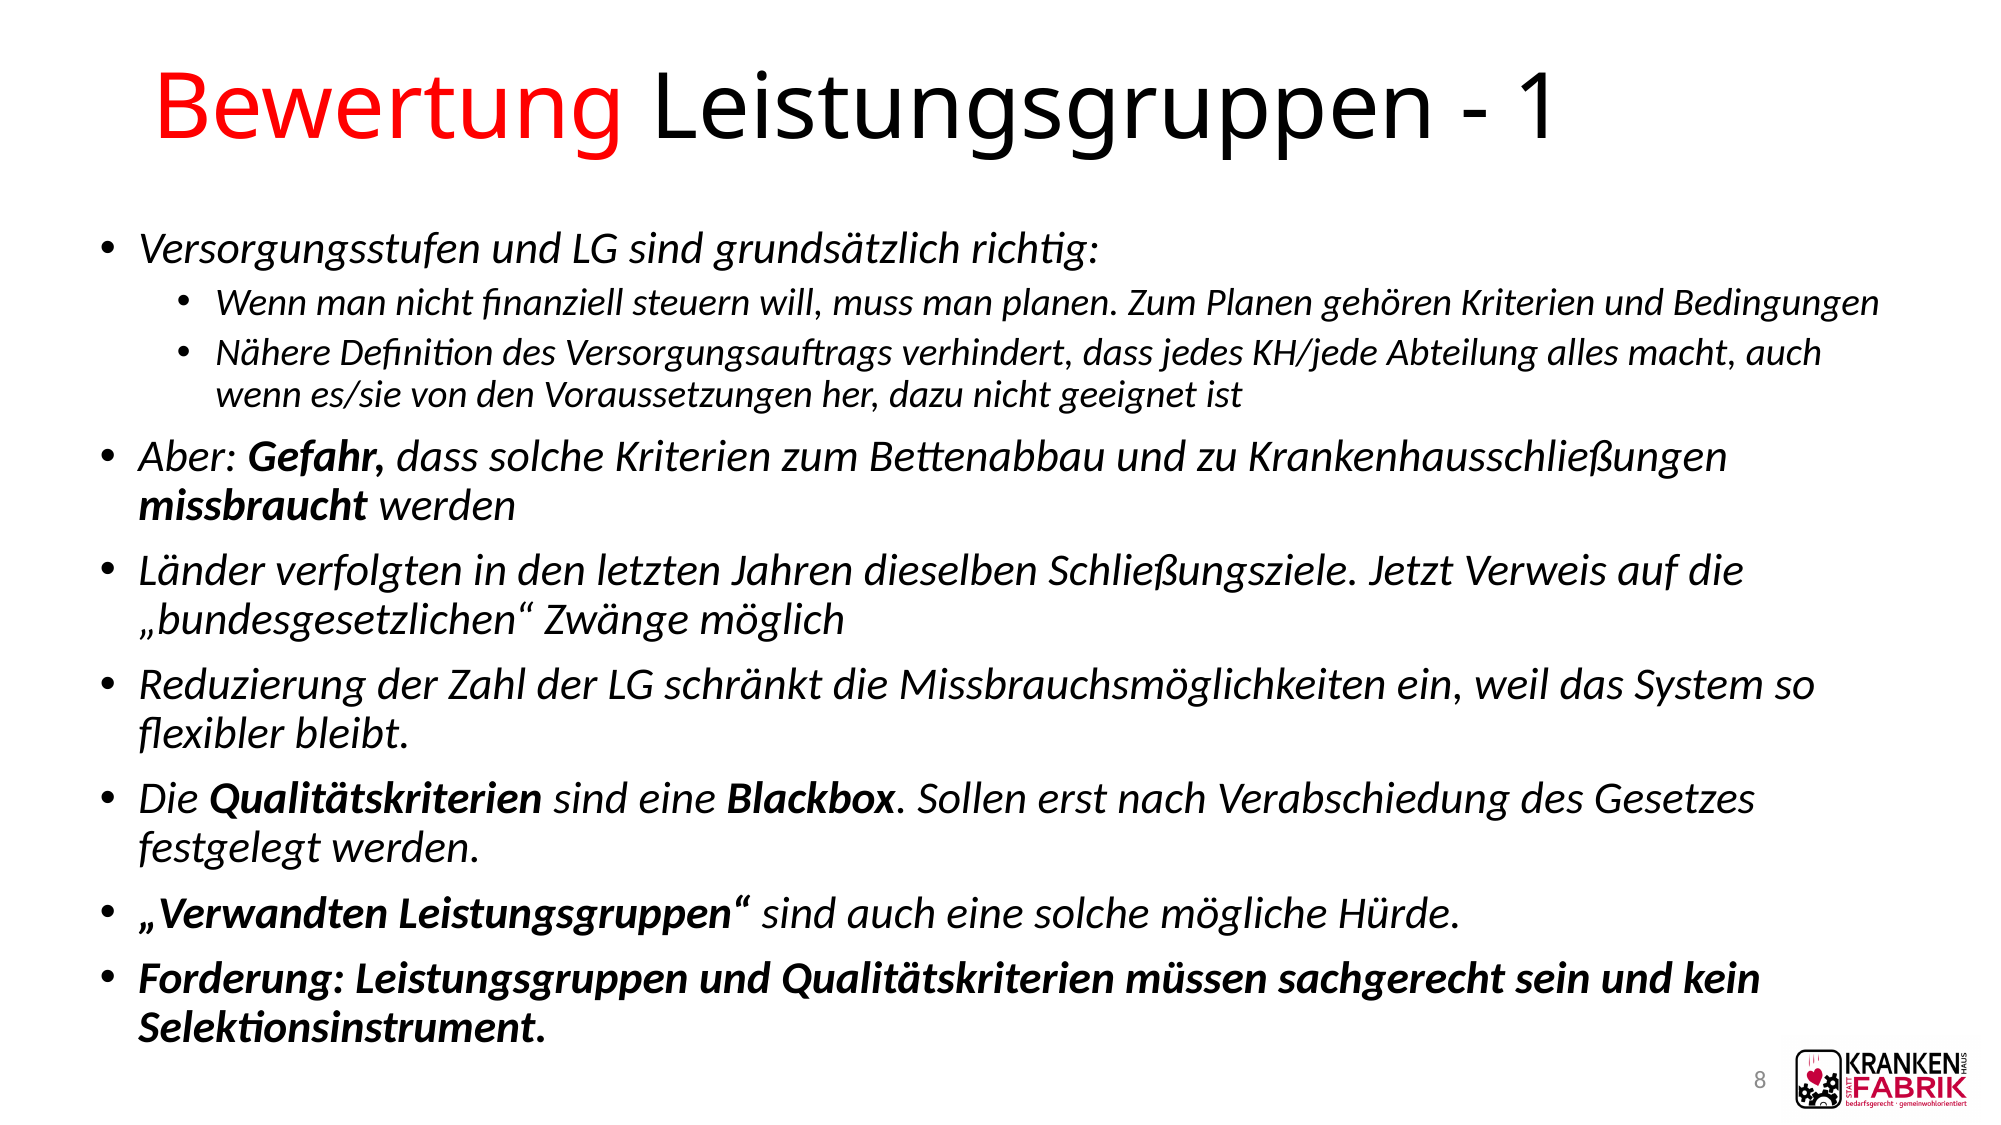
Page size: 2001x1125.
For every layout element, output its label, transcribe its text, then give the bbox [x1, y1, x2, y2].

slide_number 8 [1331, 1049, 1782, 1109]
title Bewertung Leistungsgruppen - 1 [137, 0, 1863, 217]
list Versorgungsstufen und LG sind grundsätzlich richtig: Wenn man nicht finanziell steuern will, muss man planen. Zum Planen gehören Kriterien und Bedingungen Nähere Definition des Versorgungsauftrags verhindert, dass jedes KH/jede Abteilung alles macht, auch wenn es/sie von den Voraussetzungen her, dazu nicht geeignet ist Aber: Gefahr, dass solche Kriterien zum Bettenabbau und zu Krankenhausschließungen missbraucht werden Länder verfolgten in den letzten Jahren dieselben Schließungsziele. Jetzt Verweis auf die „bundesgesetzlichen“ Zwänge möglich Reduzierung der Zahl der LG schränkt die Missbrauchsmöglichkeiten ein, weil das System so flexibler bleibt. Die Qualitätskriterien sind eine Blackbox. Sollen erst nach Verabschiedung des Gesetzes festgelegt werden. „Verwandten Leistungsgruppen“ sind auch eine solche mögliche Hürde. Forderung: Leistungsgruppen und Qualitätskriterien müssen sachgerecht sein und kein Selektionsinstrument. [85, 217, 1903, 1083]
picture [1781, 1035, 1981, 1123]
